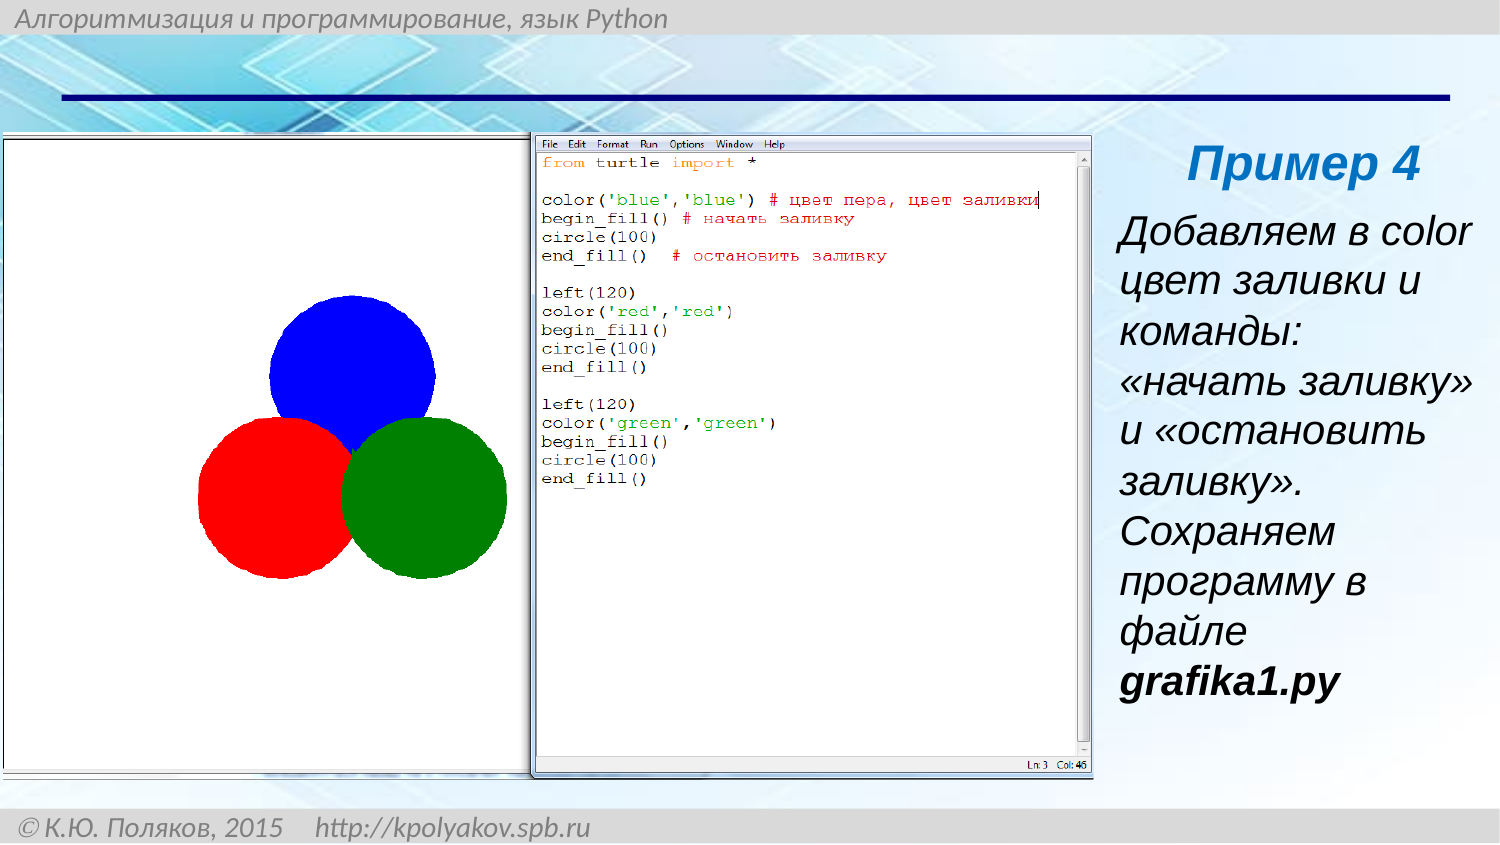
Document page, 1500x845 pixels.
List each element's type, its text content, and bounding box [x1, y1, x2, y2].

text_box Добавляем в color цвет заливки и команды: «начать заливку» и «остановить заливку». Сохраняем программу в файле grafika1.py [1104, 195, 1491, 711]
picture [0, 35, 1500, 808]
text_box Пример 4 [1113, 124, 1495, 196]
